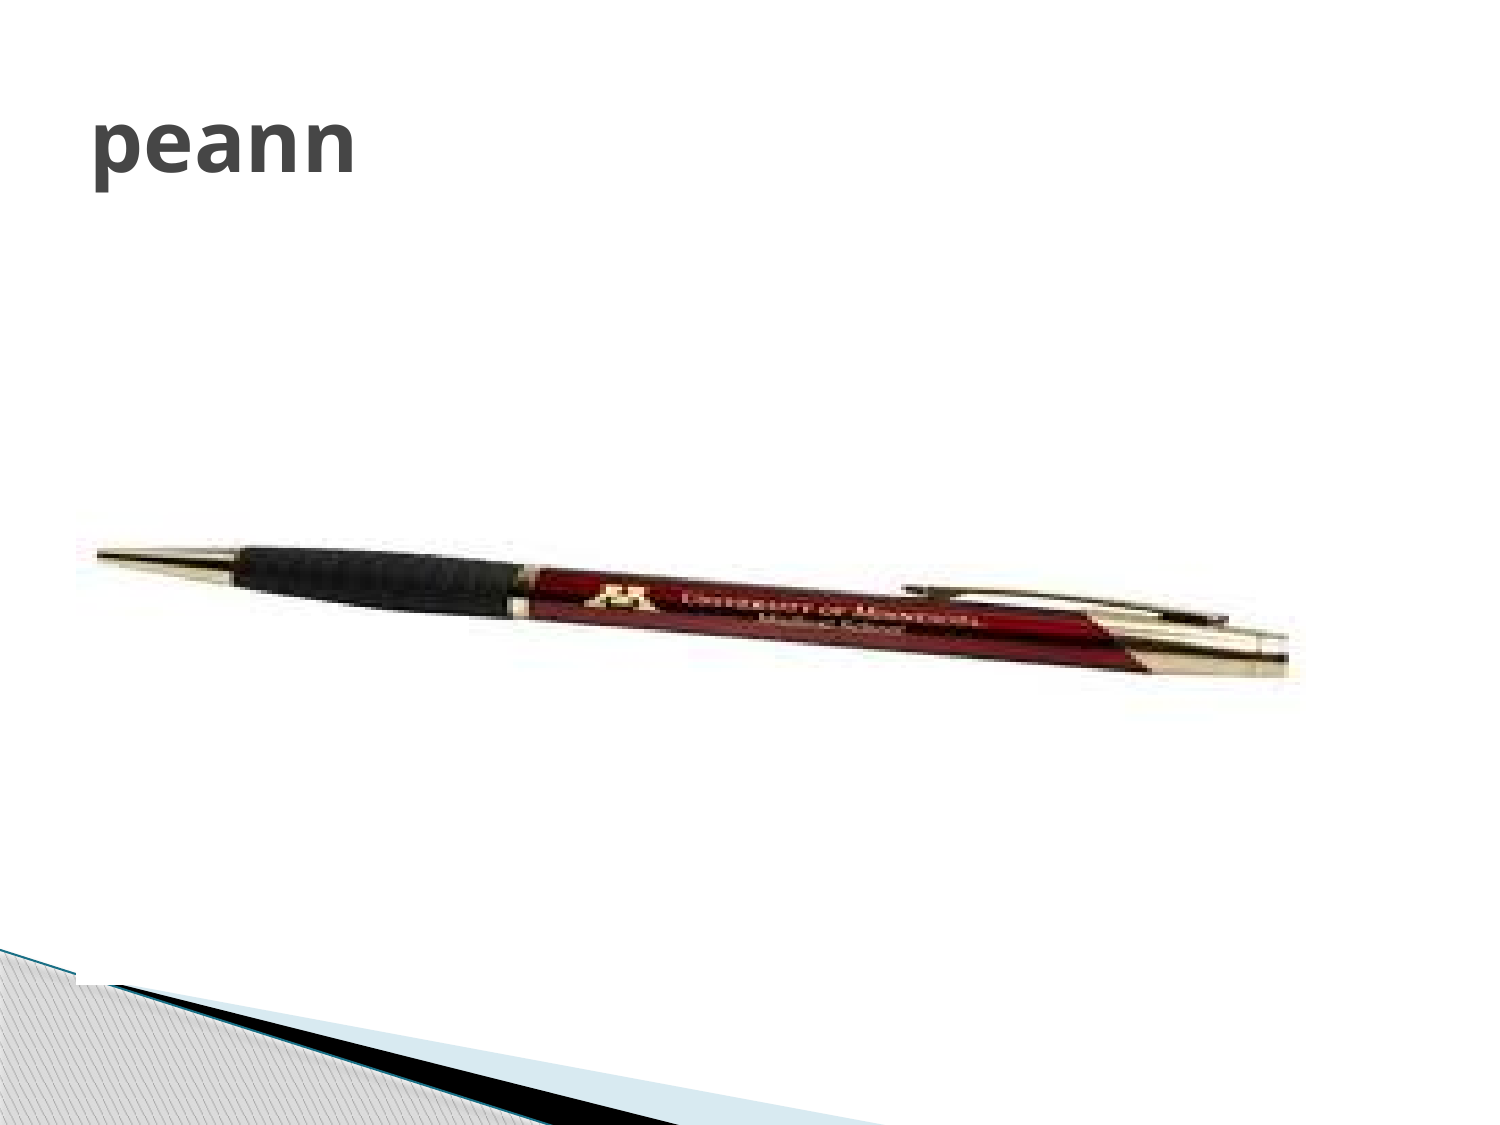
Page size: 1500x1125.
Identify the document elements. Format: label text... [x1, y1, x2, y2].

picture [76, 252, 1306, 986]
title peann [75, 45, 1425, 233]
